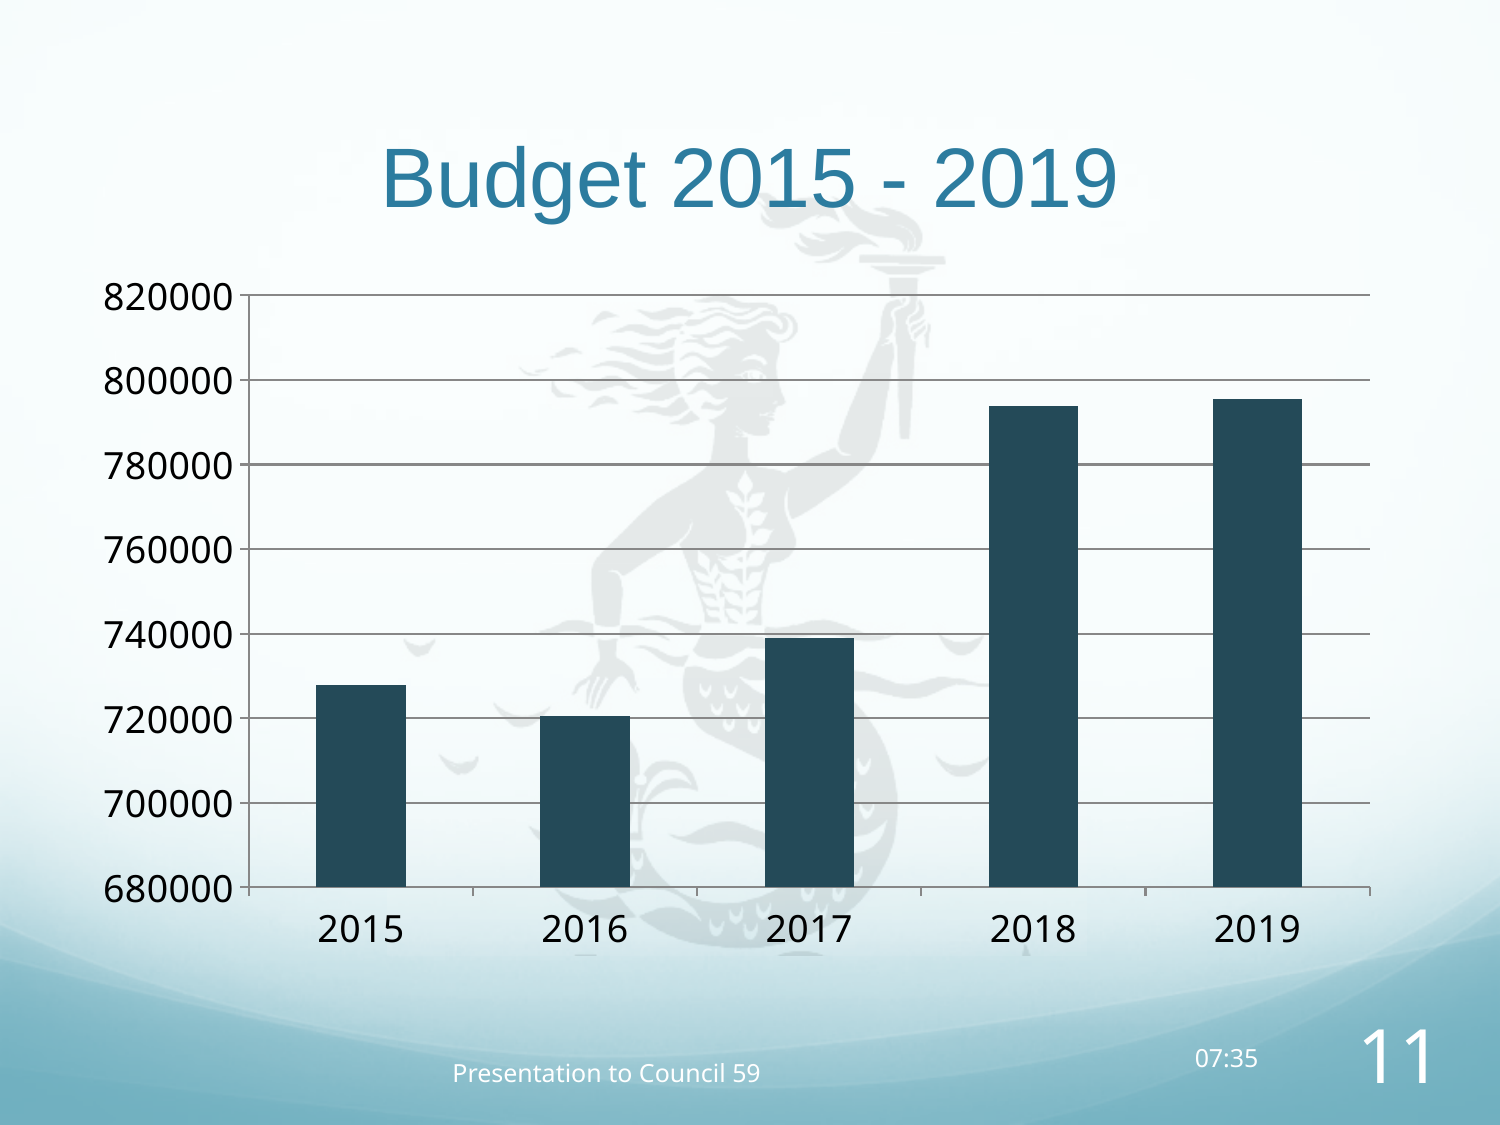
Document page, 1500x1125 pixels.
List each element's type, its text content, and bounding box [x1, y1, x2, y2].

chart [76, 254, 1397, 969]
slide_number 11 [1295, 1029, 1459, 1090]
title Budget 2015 - 2019 [75, 115, 1425, 232]
footer Presentation to Council 59 [437, 1042, 1117, 1103]
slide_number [923, 1029, 1274, 1090]
